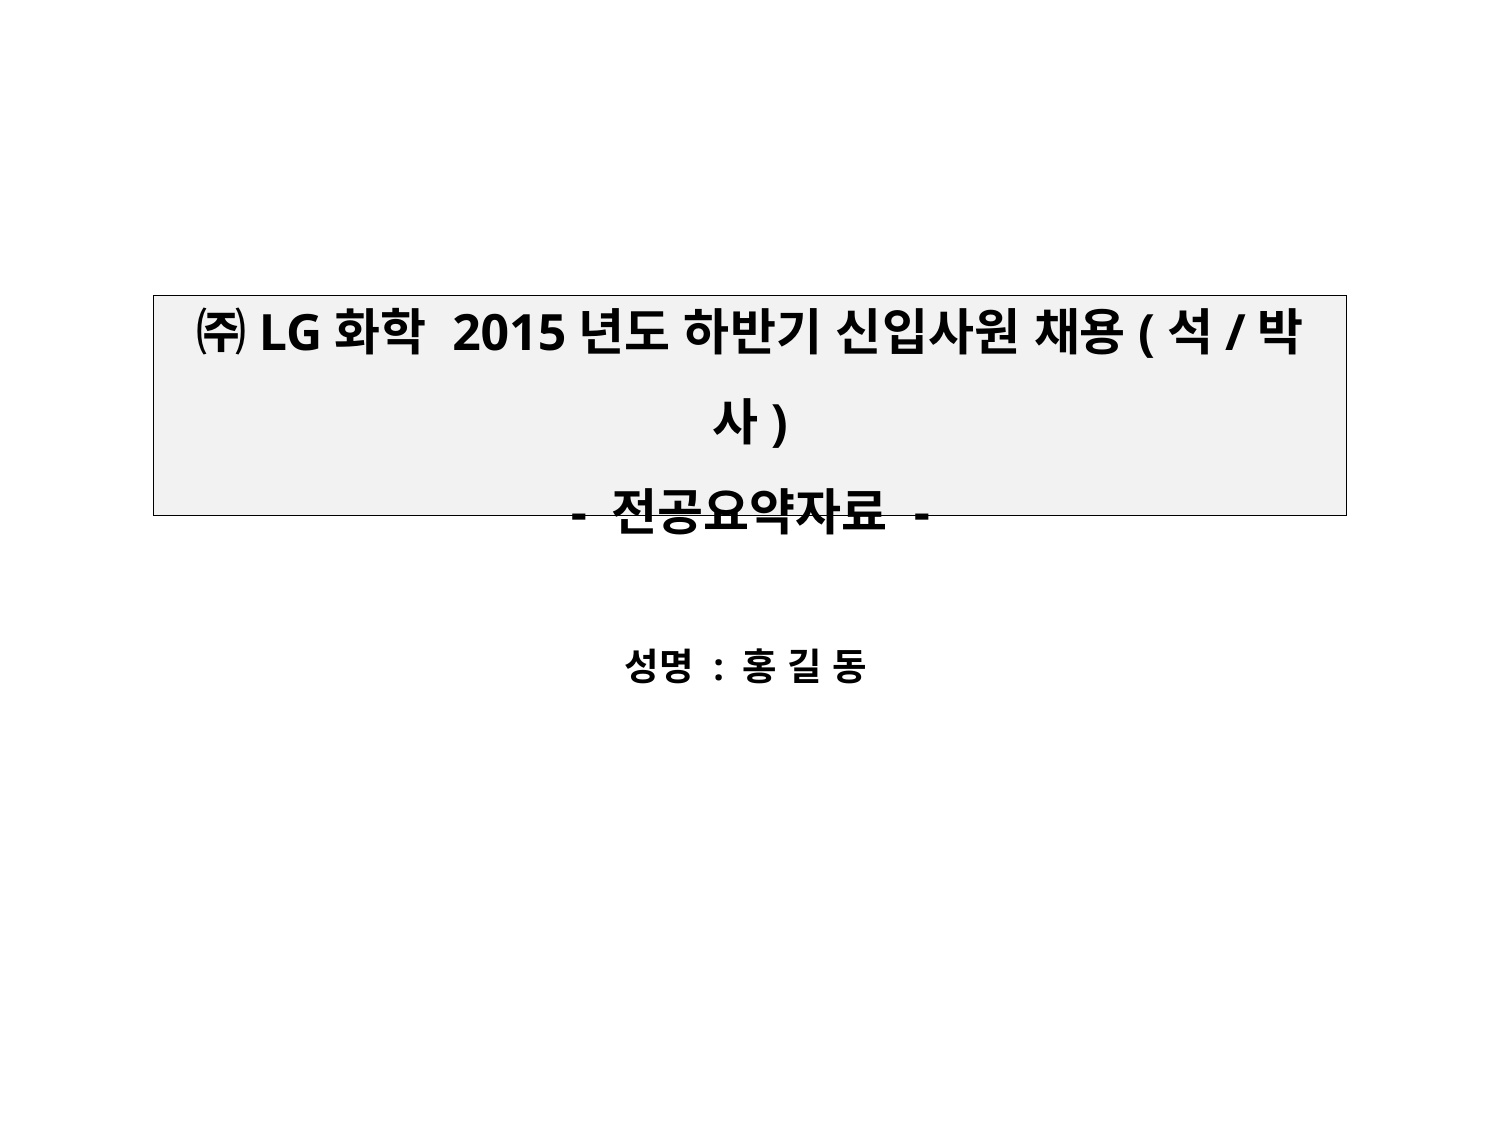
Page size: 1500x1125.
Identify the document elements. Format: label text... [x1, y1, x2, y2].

text_box ㈜LG화학 2015년도 하반기 신입사원 채용(석/박사) - 전공요약자료 - [153, 295, 1347, 516]
text_box 성명 : 홍 길 동 [244, 635, 1249, 696]
